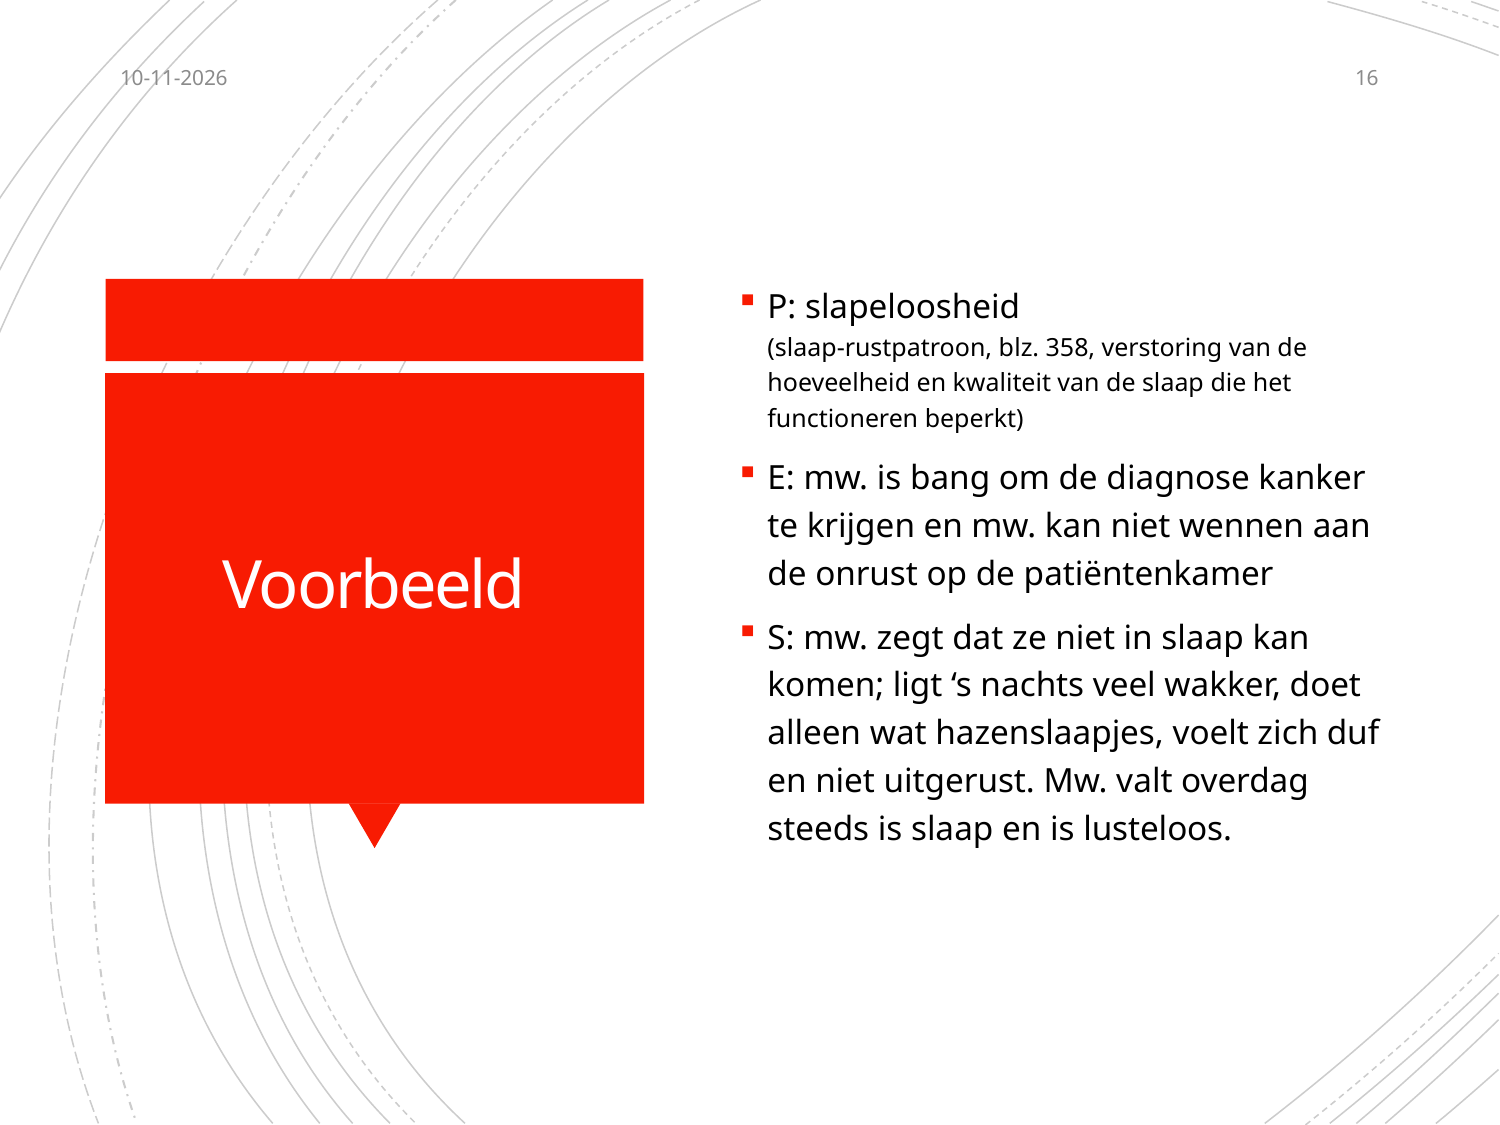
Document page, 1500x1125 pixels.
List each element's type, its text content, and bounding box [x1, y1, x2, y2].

slide_number 16 [1281, 52, 1394, 105]
title Voorbeeld [118, 385, 630, 790]
footer [105, 1021, 1394, 1074]
list P: slapeloosheid (slaap-rustpatroon, blz. 358, verstoring van de hoeveelheid en kwaliteit van de slaap die het functioneren beperkt) E: mw. is bang om de diagnose kanker te krijgen en mw. kan niet wennen aan de onrust op de patiëntenkamer S: mw. zegt dat ze niet in slaap kan komen; ligt ‘s nachts veel wakker, doet alleen wat hazenslaapjes, voelt zich duf en niet uitgerust. Mw. valt overdag steeds is slaap en is lusteloos. [724, 131, 1396, 993]
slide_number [105, 52, 555, 105]
